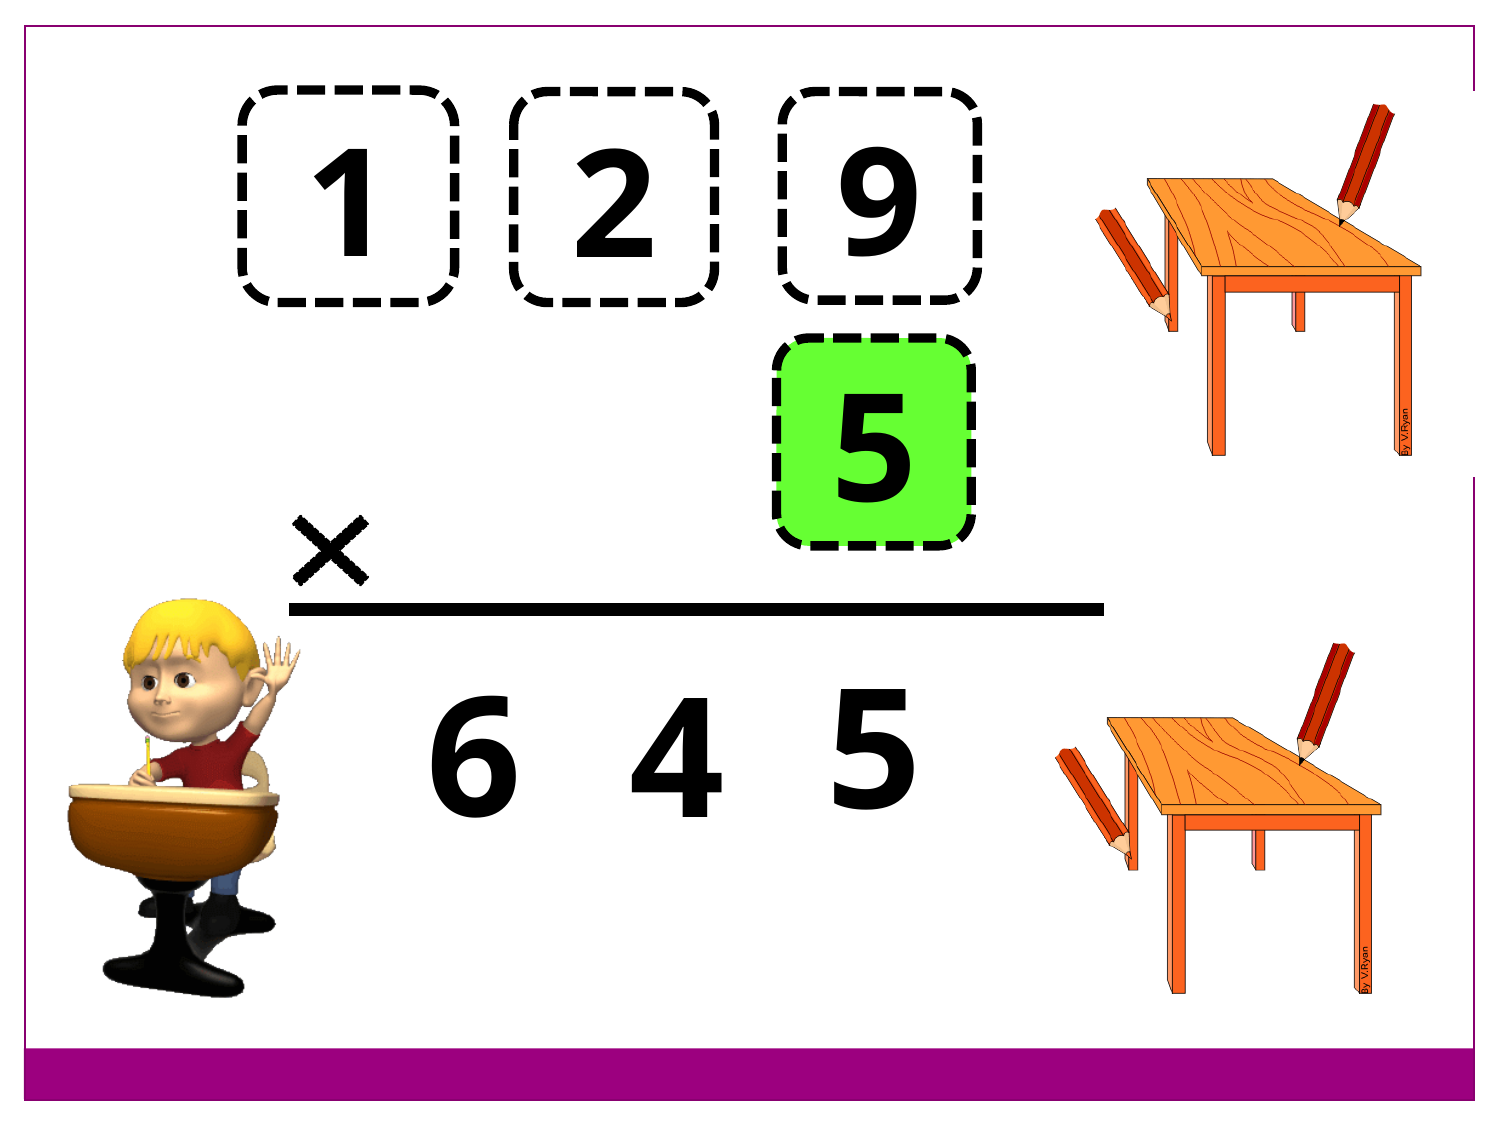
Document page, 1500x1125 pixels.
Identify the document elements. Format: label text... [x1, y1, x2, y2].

text_box 4 [614, 643, 740, 859]
text_box 6 [410, 642, 537, 857]
text_box 5 [811, 634, 937, 850]
picture [37, 591, 331, 1016]
text_box 2 [512, 90, 716, 304]
text_box [292, 514, 369, 587]
picture [1009, 630, 1442, 1016]
picture [1049, 91, 1482, 477]
text_box 9 [781, 90, 979, 302]
text_box 5 [775, 337, 973, 547]
text_box 1 [241, 89, 456, 304]
